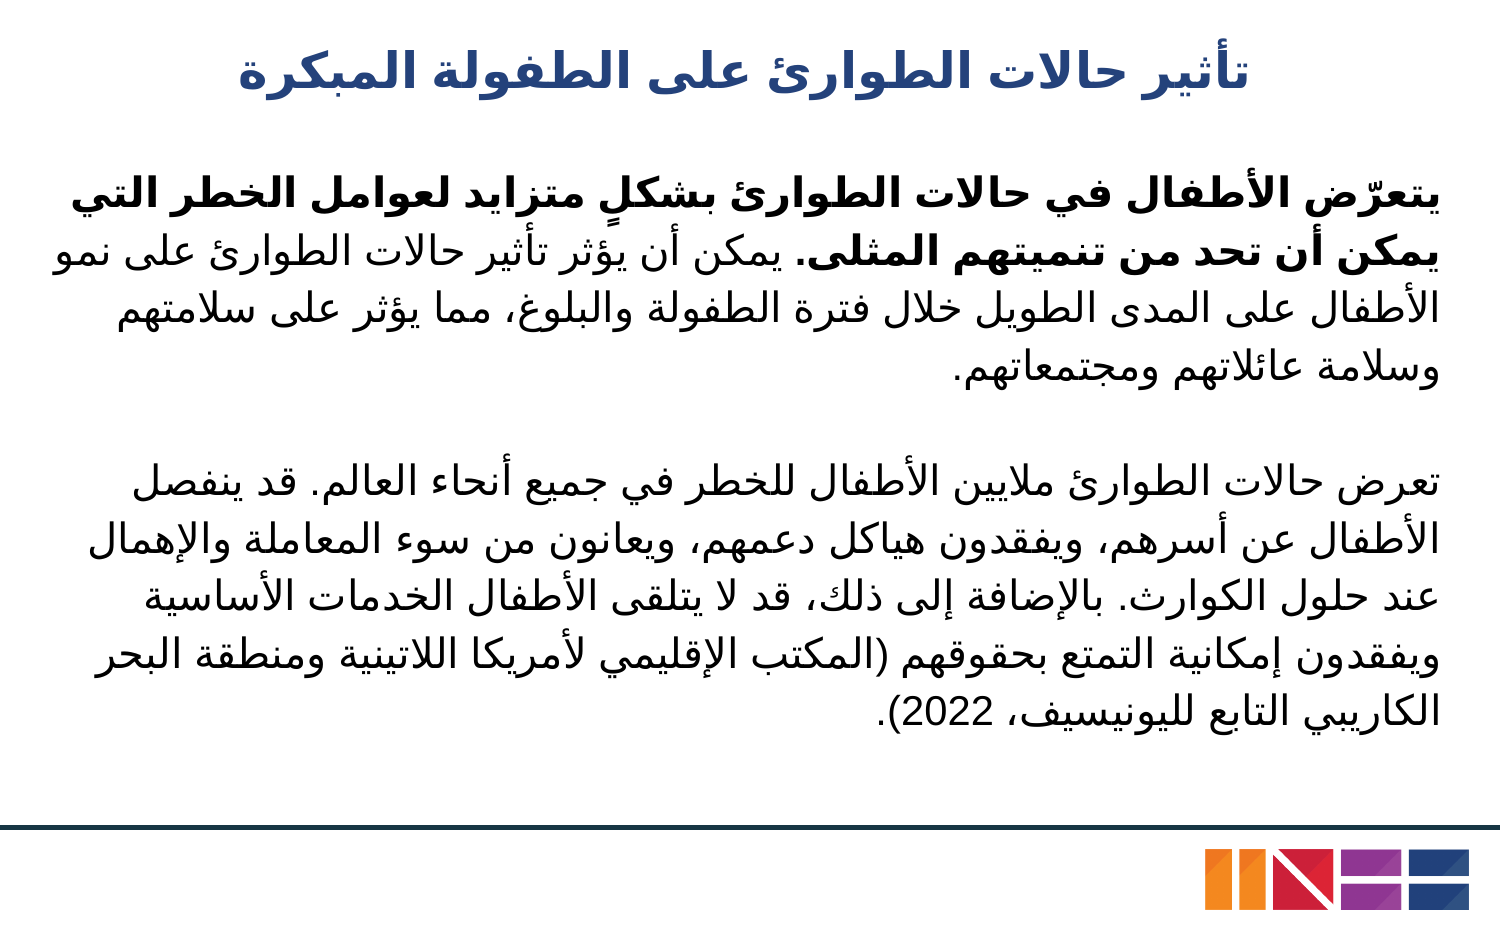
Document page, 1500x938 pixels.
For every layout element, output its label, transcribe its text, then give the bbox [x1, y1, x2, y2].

picture [1205, 849, 1469, 910]
title تأثير حالات الطوارئ على الطفولة المبكرة [23, 23, 1468, 121]
list يتعرّض الأطفال في حالات الطوارئ بشكلٍ متزايد لعوامل الخطر التي يمكن أن تحد من تنميتهم المثلى. يمكن أن يؤثر تأثير حالات الطوارئ على نمو الأطفال على المدى الطويل خلال فترة الطفولة والبلوغ، مما يؤثر على سلامتهم وسلامة عائلاتهم ومجتمعاتهم. تعرض حالات الطوارئ ملايين الأطفال للخطر في جميع أنحاء العالم. قد ينفصل الأطفال عن أسرهم، ويفقدون هياكل دعمهم، ويعانون من سوء المعاملة والإهمال عند حلول الكوارث. بالإضافة إلى ذلك، قد لا يتلقى الأطفال الخدمات الأساسية ويفقدون إمكانية التمتع بحقوقهم (المكتب الإقليمي لأمريكا اللاتينية ومنطقة البحر الكاريبي التابع لليونيسيف، 2022). [23, 143, 1457, 818]
